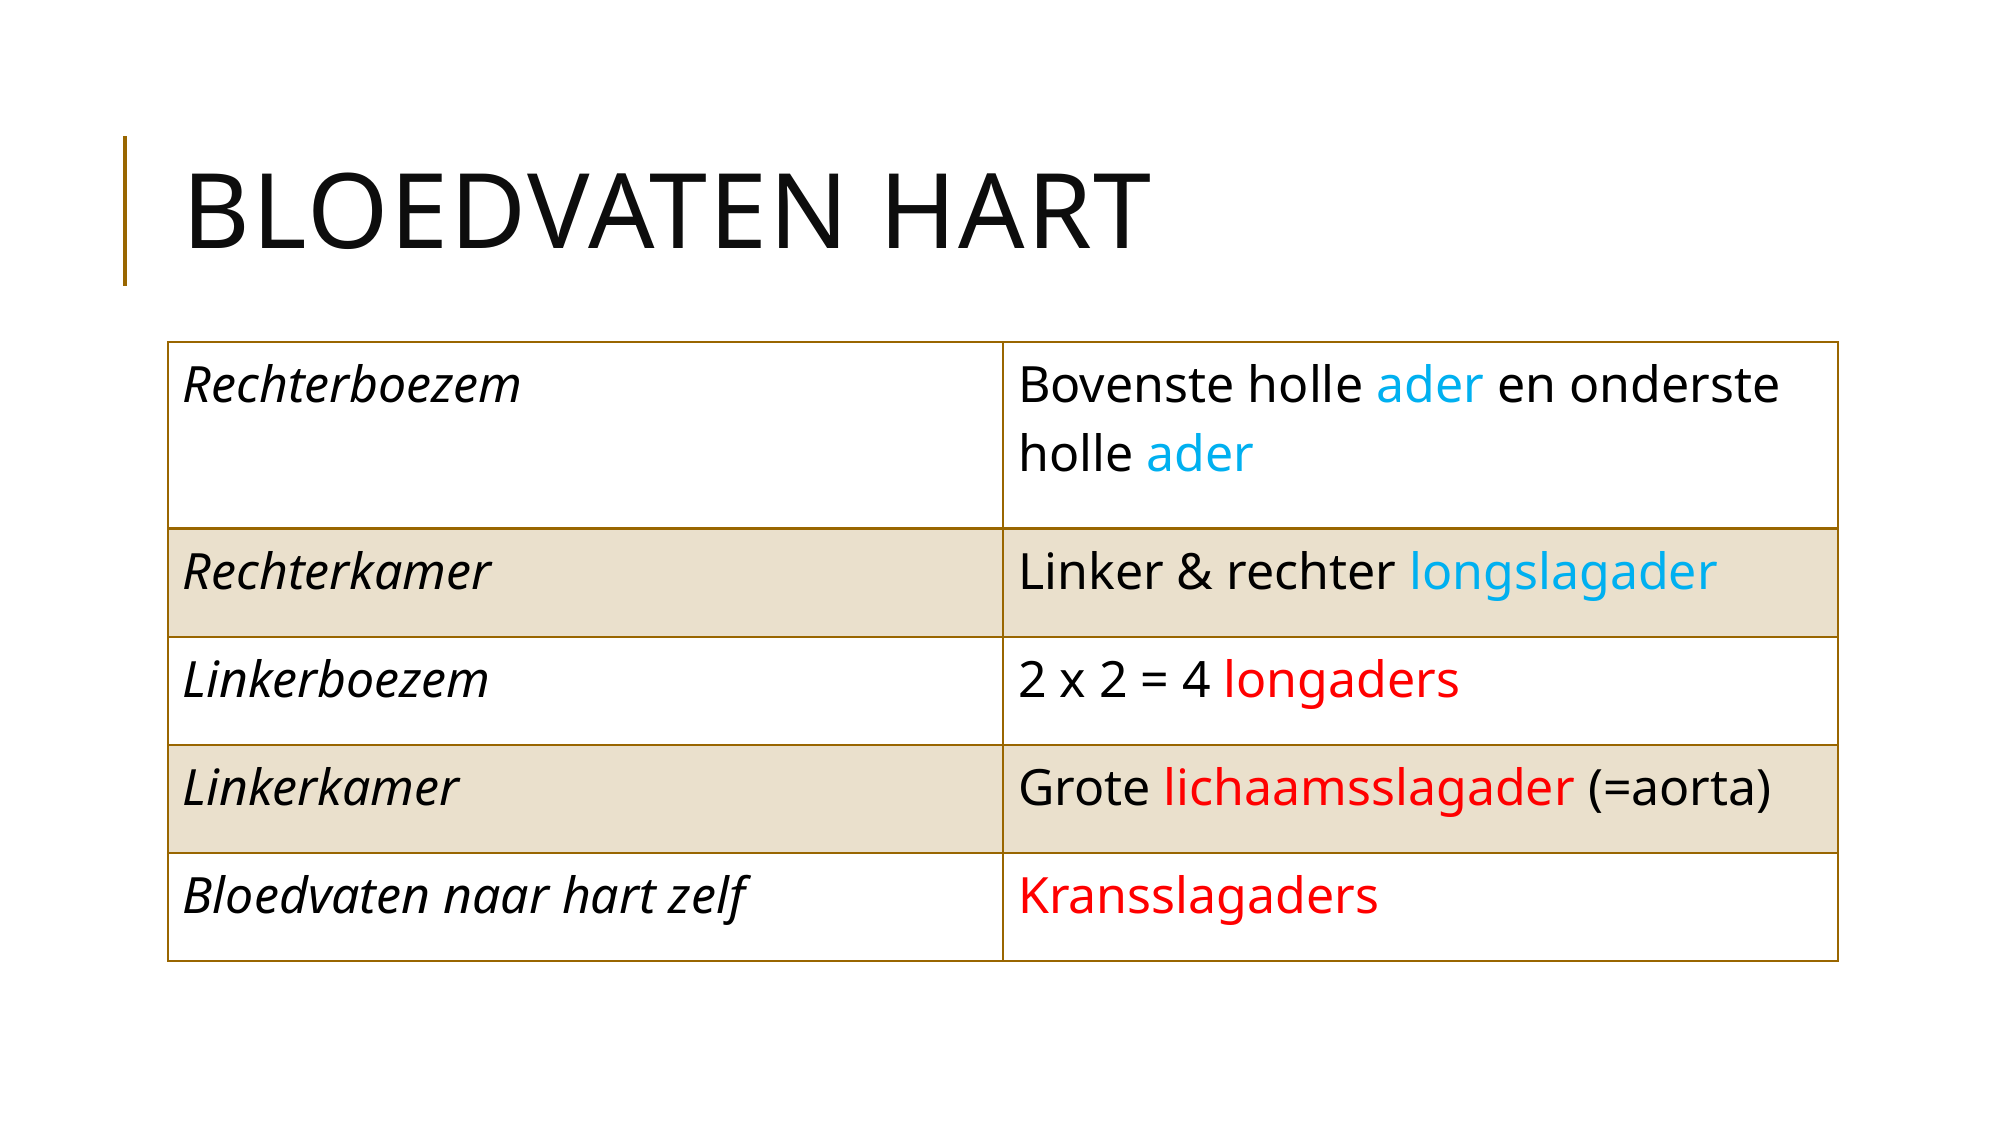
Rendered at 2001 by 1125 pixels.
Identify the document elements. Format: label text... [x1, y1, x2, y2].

title Bloedvaten hart [168, 96, 1763, 341]
table_cell Kransslagaders [1004, 854, 1837, 960]
table_header Rechterboezem [169, 343, 1002, 527]
table_cell Linker & rechter longslagader [1004, 530, 1837, 636]
table_header Bovenste holle ader en onderste holle ader [1004, 343, 1837, 527]
table_cell Rechterkamer [169, 530, 1002, 636]
table_cell Grote lichaamsslagader (=aorta) [1004, 746, 1837, 852]
table_cell 2 x 2 = 4 longaders [1004, 638, 1837, 744]
table_cell Linkerkamer [169, 746, 1002, 852]
table_cell Bloedvaten naar hart zelf [169, 854, 1002, 960]
table_cell Linkerboezem [169, 638, 1002, 744]
